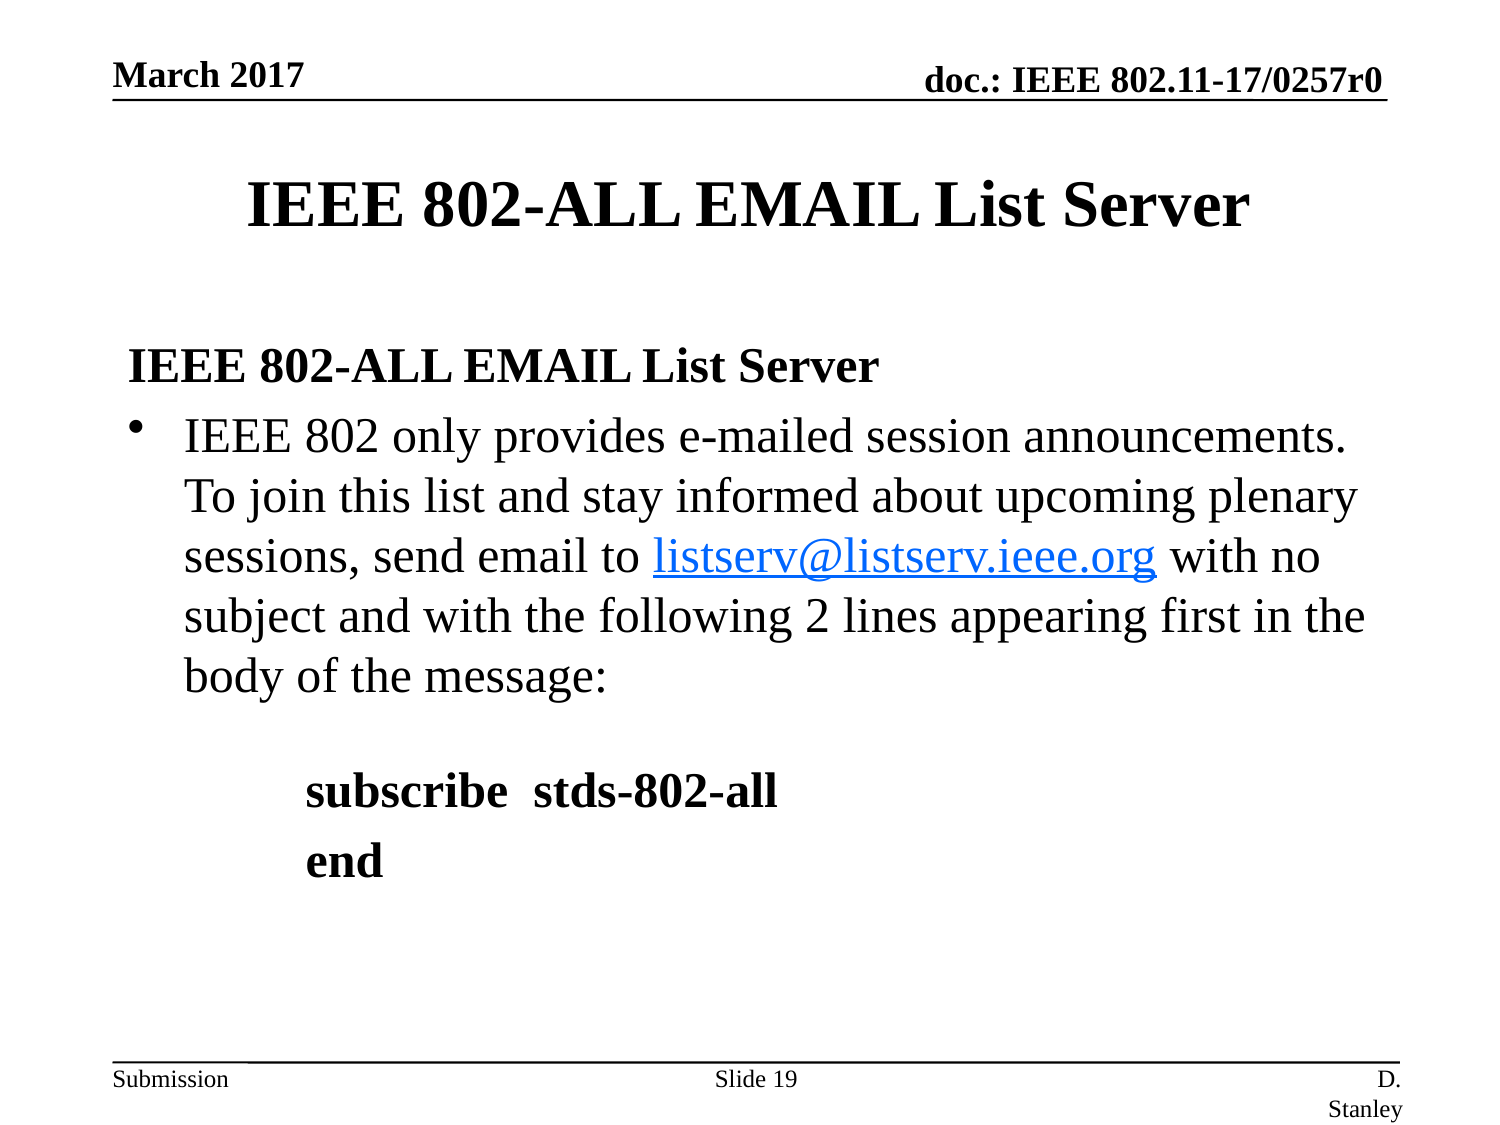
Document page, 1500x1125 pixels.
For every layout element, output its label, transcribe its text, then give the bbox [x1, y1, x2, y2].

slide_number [112, 49, 401, 96]
list IEEE 802-ALL EMAIL List Server IEEE 802 only provides e-mailed session announcements. To join this list and stay informed about upcoming plenary sessions, send email to listserv@listserv.ieee.org with no subject and with the following 2 lines appearing first in the body of the message: subscribe stds-802-all end [112, 324, 1388, 1038]
footer D. Stanley, HP Enterprise [1324, 1061, 1402, 1093]
slide_number Slide 19 [712, 1061, 800, 1093]
title IEEE 802-ALL EMAIL List Server [112, 112, 1388, 288]
